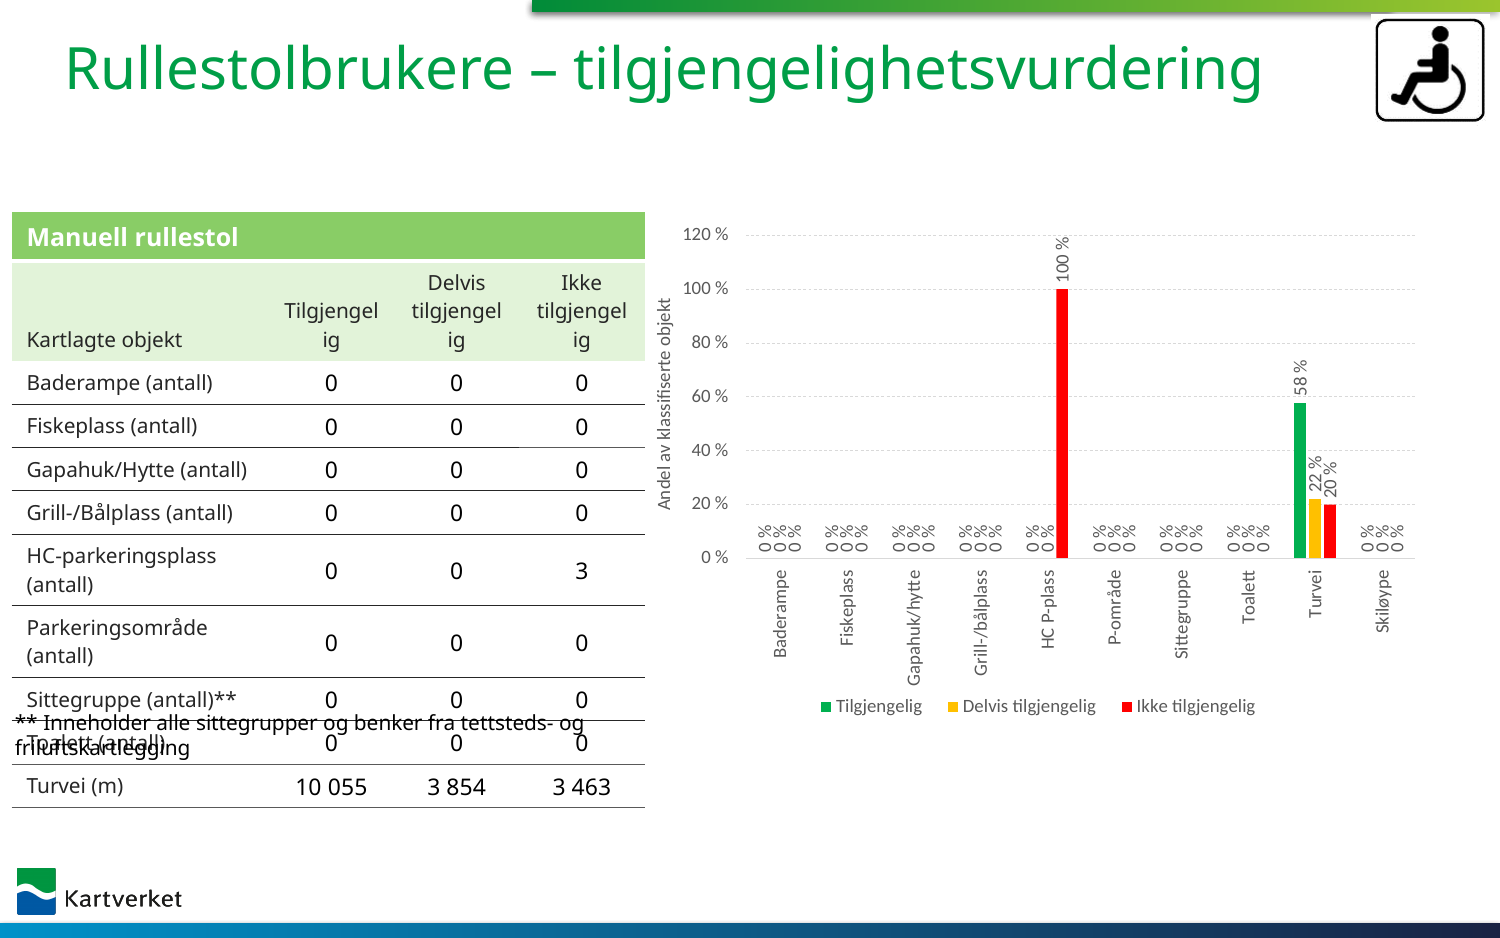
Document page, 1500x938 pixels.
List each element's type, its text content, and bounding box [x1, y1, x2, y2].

table_cell 0 [519, 361, 638, 404]
table_cell 0 [519, 448, 638, 490]
table_header Manuell rullestol [12, 212, 645, 259]
table_cell 0 [519, 678, 638, 702]
table_cell 0 [269, 535, 394, 605]
table_cell Parkeringsområde (antall) [12, 606, 269, 677]
table_cell 0 [394, 361, 519, 404]
table_cell Ikke tilgjengelig [519, 263, 638, 361]
table_cell 0 [519, 606, 638, 677]
table_cell 0 [269, 491, 394, 534]
table_cell Gapahuk/Hytte (antall) [12, 448, 269, 490]
table_cell 0 [269, 678, 394, 702]
table_cell 3 463 [519, 768, 645, 807]
table_cell Grill-/Bålplass (antall) [12, 491, 269, 534]
table_cell Fiskeplass (antall) [12, 405, 269, 447]
table_cell Kartlagte objekt [12, 263, 269, 361]
table_cell 0 [394, 448, 519, 490]
picture [643, 218, 1427, 728]
table_cell 0 [394, 535, 519, 605]
table_cell 0 [269, 361, 394, 404]
text_box ** Inneholder alle sittegrupper og benker fra tettsteds- og friluftskartlegging [0, 702, 745, 768]
table_cell 3 [519, 535, 638, 605]
table_cell 0 [394, 678, 519, 702]
table_cell 0 [269, 606, 394, 677]
table_cell Delvis tilgjengelig [394, 263, 519, 361]
table_cell 0 [519, 405, 638, 447]
table_cell 3 854 [394, 768, 519, 807]
table_cell Sittegruppe (antall)** [12, 678, 269, 702]
table_cell 0 [269, 448, 394, 490]
table_cell Tilgjengelig [269, 263, 394, 361]
table_cell 10 055 [269, 768, 394, 807]
picture [1371, 13, 1491, 127]
table_cell 0 [519, 491, 638, 534]
table_cell 0 [269, 405, 394, 447]
table_cell 0 [394, 405, 519, 447]
table_cell HC-parkeringsplass (antall) [12, 535, 269, 605]
table_cell 0 [394, 606, 519, 677]
text_box Rullestolbrukere – tilgjengelighetsvurdering [49, 12, 1372, 109]
table_cell 0 [394, 491, 519, 534]
table_cell Turvei (m) [12, 768, 269, 807]
table_cell Baderampe (antall) [12, 361, 269, 404]
